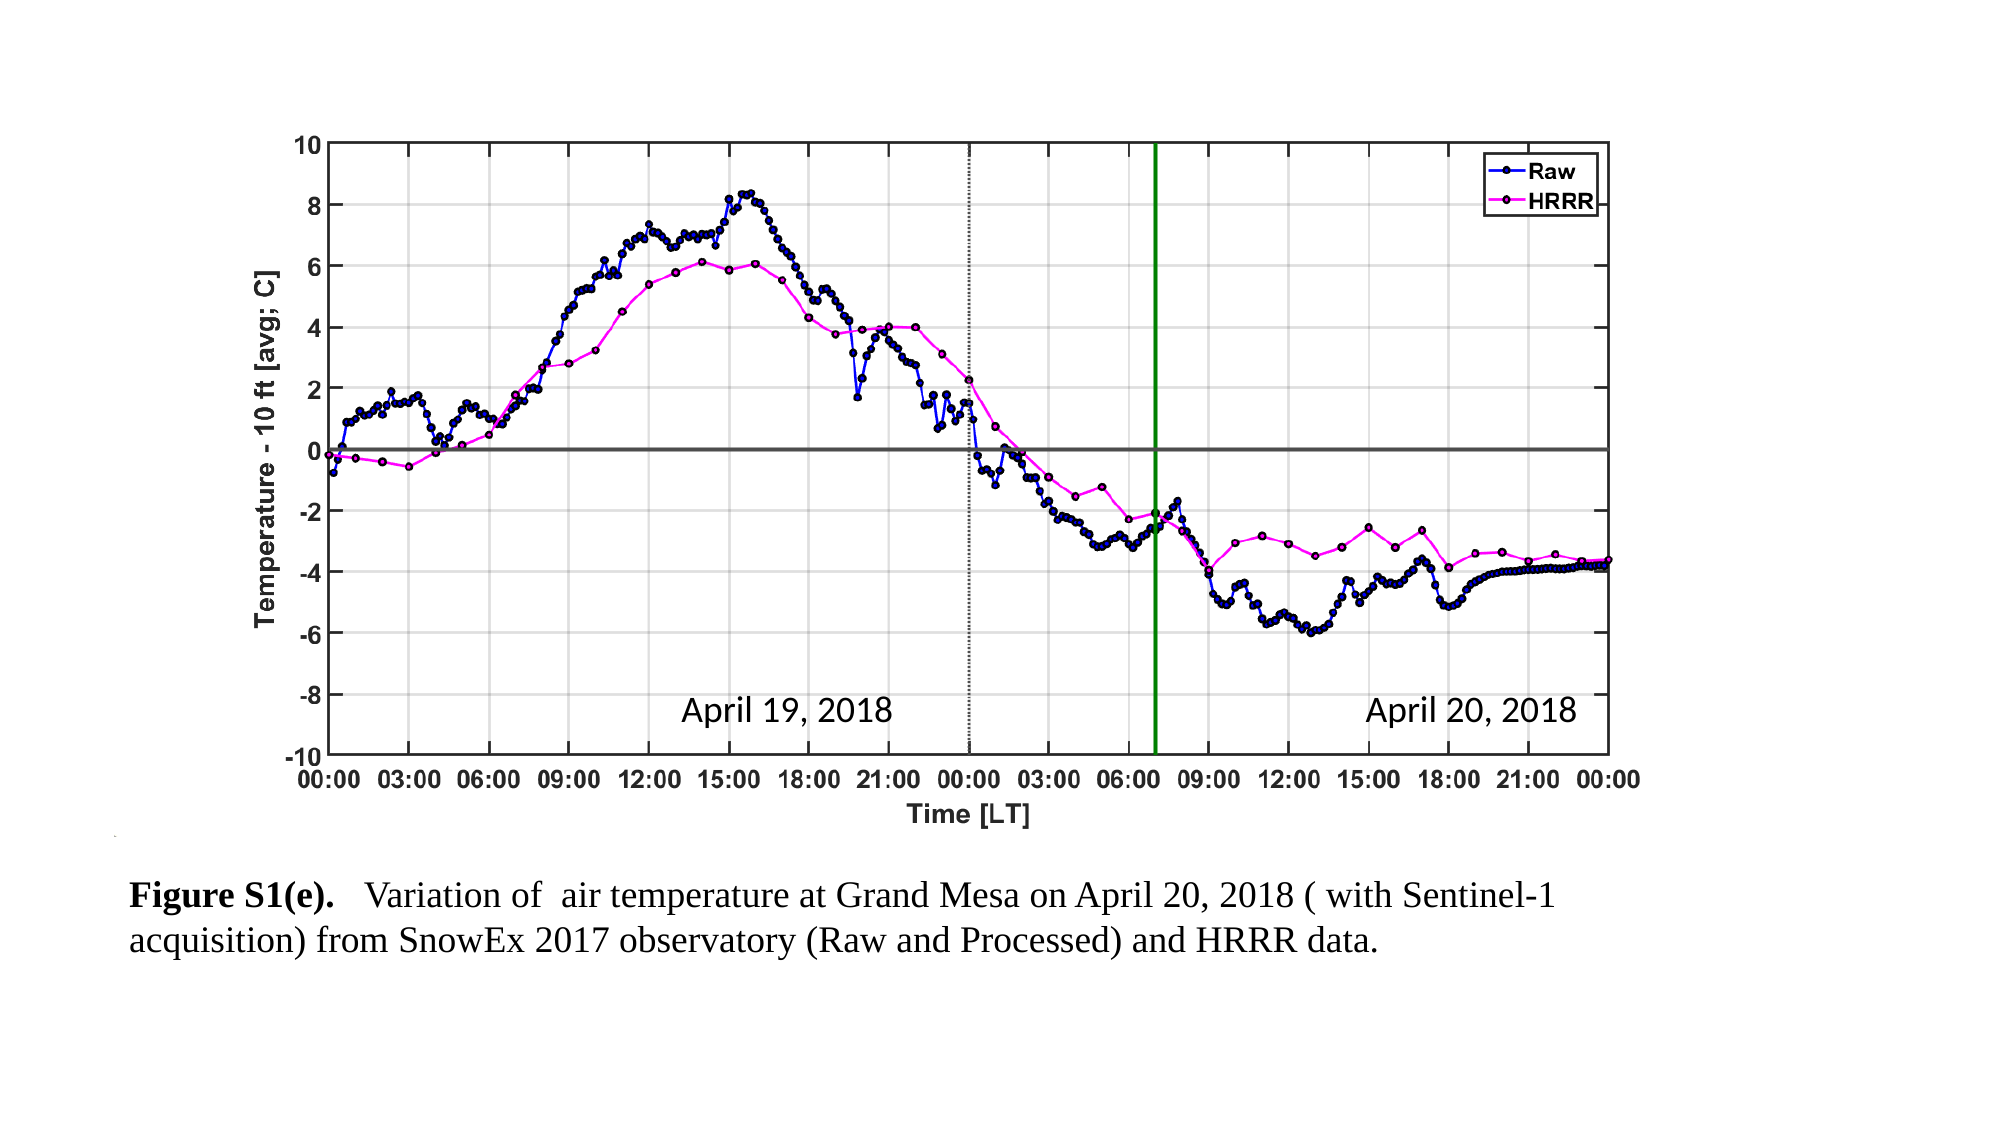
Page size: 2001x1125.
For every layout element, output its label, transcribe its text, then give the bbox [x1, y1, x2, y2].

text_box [114, 86, 1765, 837]
text_box Figure S1(e). Variation of air temperature at Grand Mesa on April 20, 2018 ( with Sentinel-1 acquisition) from SnowEx 2017 observatory (Raw and Processed) and HRRR data. [114, 862, 1642, 968]
